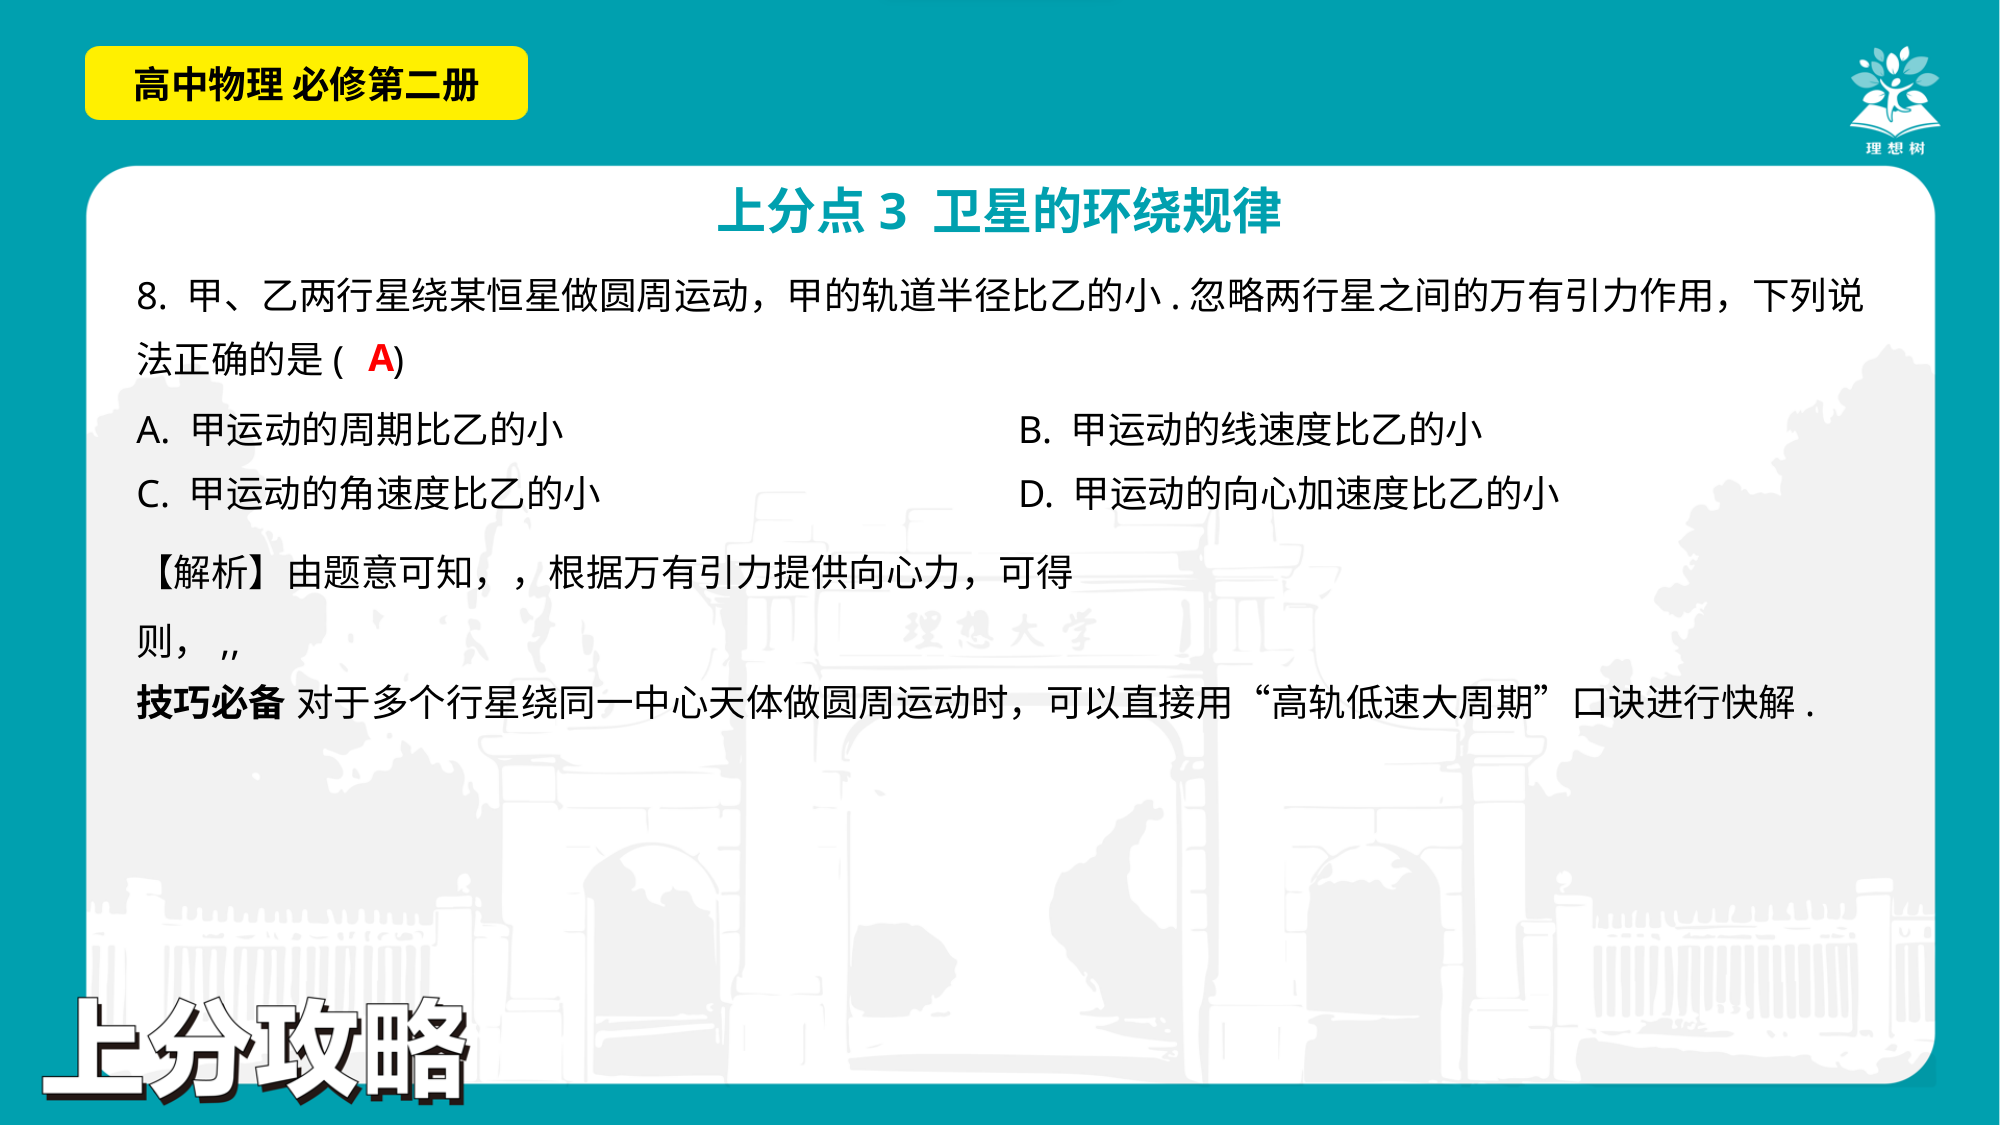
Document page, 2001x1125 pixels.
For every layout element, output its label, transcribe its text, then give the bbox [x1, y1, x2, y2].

text_box A. 甲运动的周期比乙的小 B. 甲运动的线速度比乙的小 C. 甲运动的角速度比乙的小 D. 甲运动的向心加速度比乙的小 [136, 382, 1865, 509]
text_box A [354, 314, 409, 373]
text_box 8. 甲、乙两行星绕某恒星做圆周运动，甲的轨道半径比乙的小.忽略两行星之间的万有引力作用，下列说 法正确的是( ) [136, 247, 1865, 375]
picture [0, 0, 2000, 1125]
text_box 技巧必备 对于多个行星绕同一中心天体做圆周运动时，可以直接用“高轨低速大周期”口诀进行快解. [136, 656, 1865, 716]
